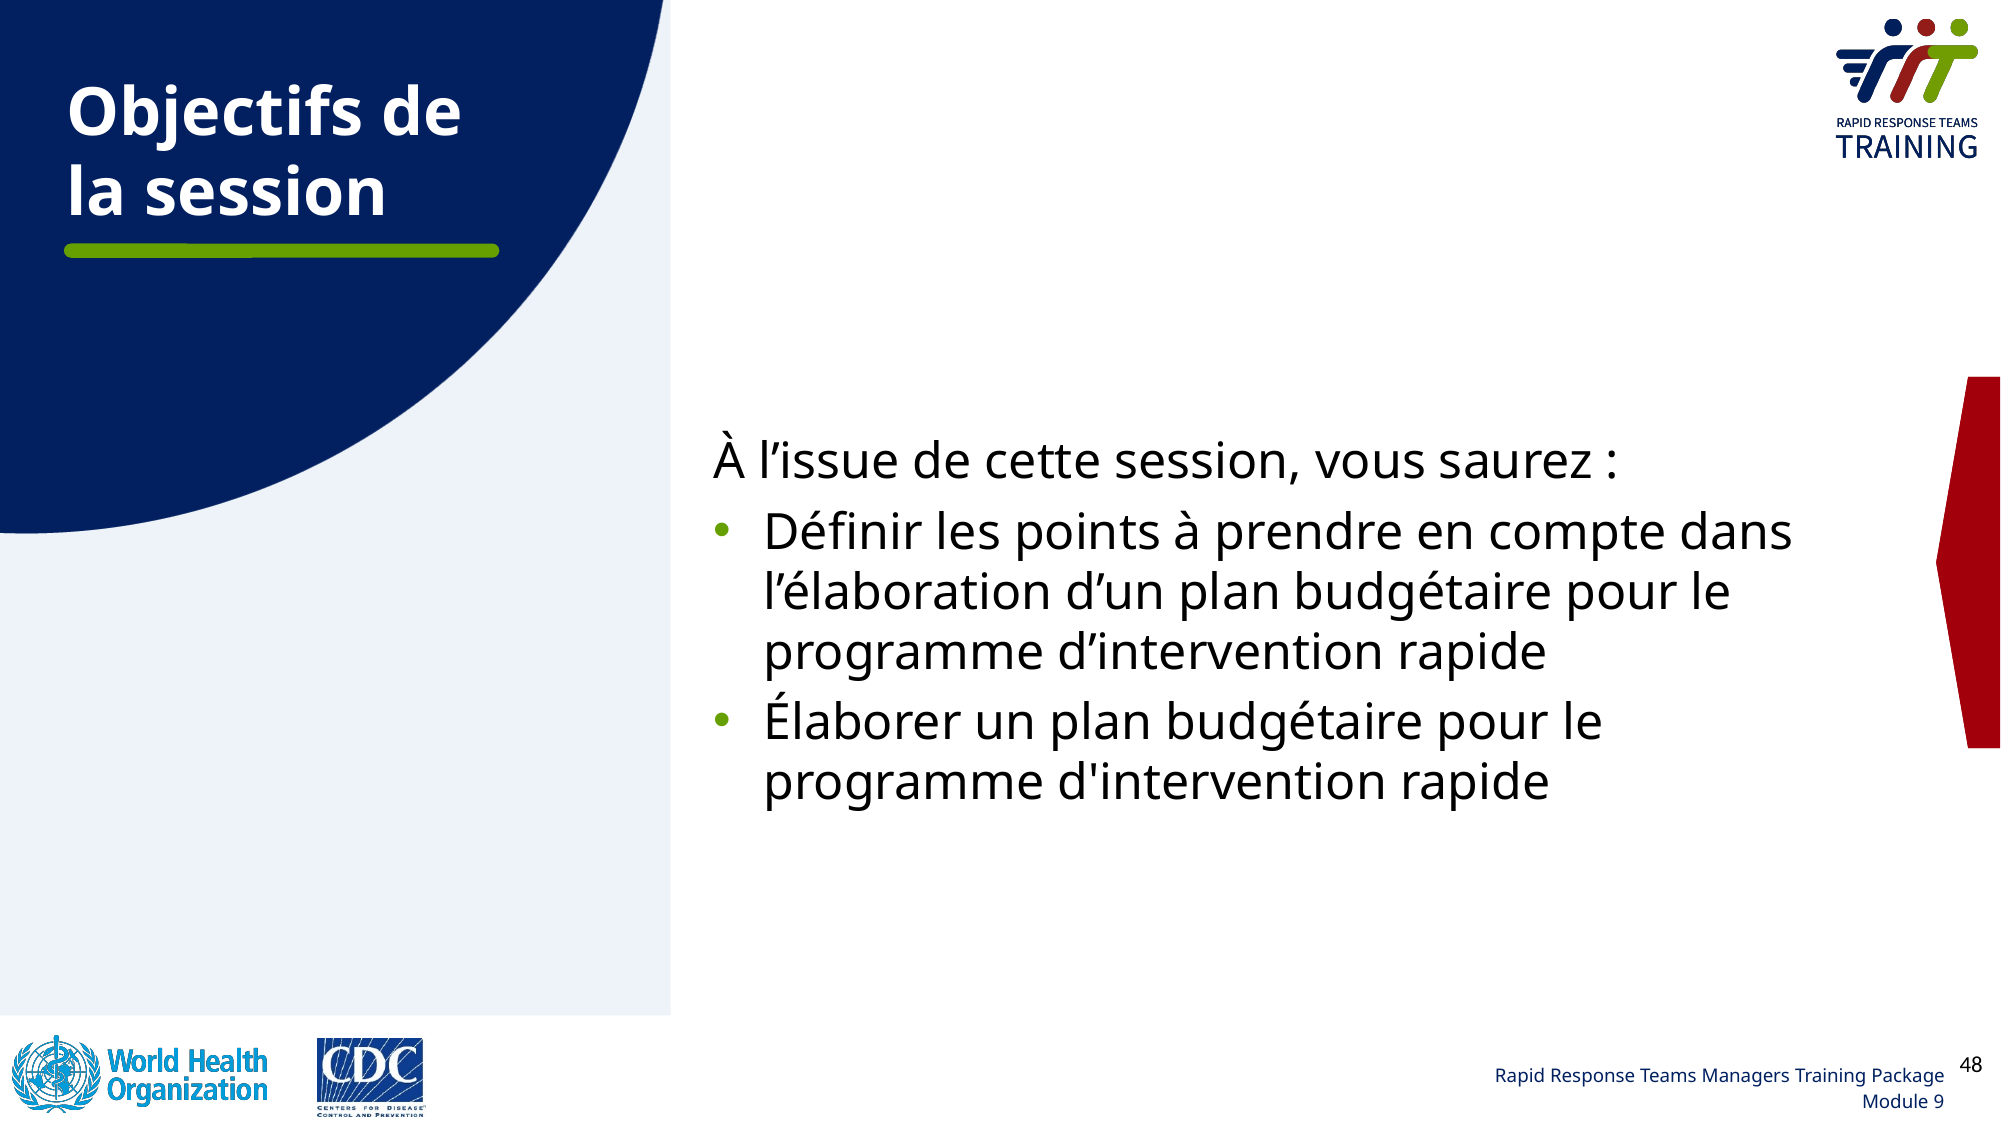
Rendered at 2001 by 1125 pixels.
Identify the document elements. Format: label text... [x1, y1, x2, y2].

picture [317, 1038, 426, 1117]
text_box À l’issue de cette session, vous saurez : Définir les points à prendre en compte dans l’élaboration d’un plan budgétaire pour le programme d’intervention rapide Élaborer un plan budgétaire pour le programme d'intervention rapide [705, 421, 1862, 888]
text_box Objectifs de la session [59, 61, 531, 237]
picture [46, 1056, 54, 1062]
picture [12, 1035, 54, 1068]
picture [40, 1062, 47, 1070]
picture [1835, 19, 1978, 167]
picture [30, 1083, 37, 1091]
picture [71, 1053, 90, 1091]
slide_number 48 [1929, 1041, 1998, 1095]
picture [22, 1062, 26, 1077]
picture [36, 1088, 78, 1105]
picture [24, 1054, 36, 1087]
picture [0, 0, 670, 538]
picture [34, 1054, 43, 1078]
picture [50, 1108, 62, 1113]
picture [59, 1035, 267, 1113]
picture [12, 1083, 48, 1113]
text_box [1936, 376, 2000, 749]
